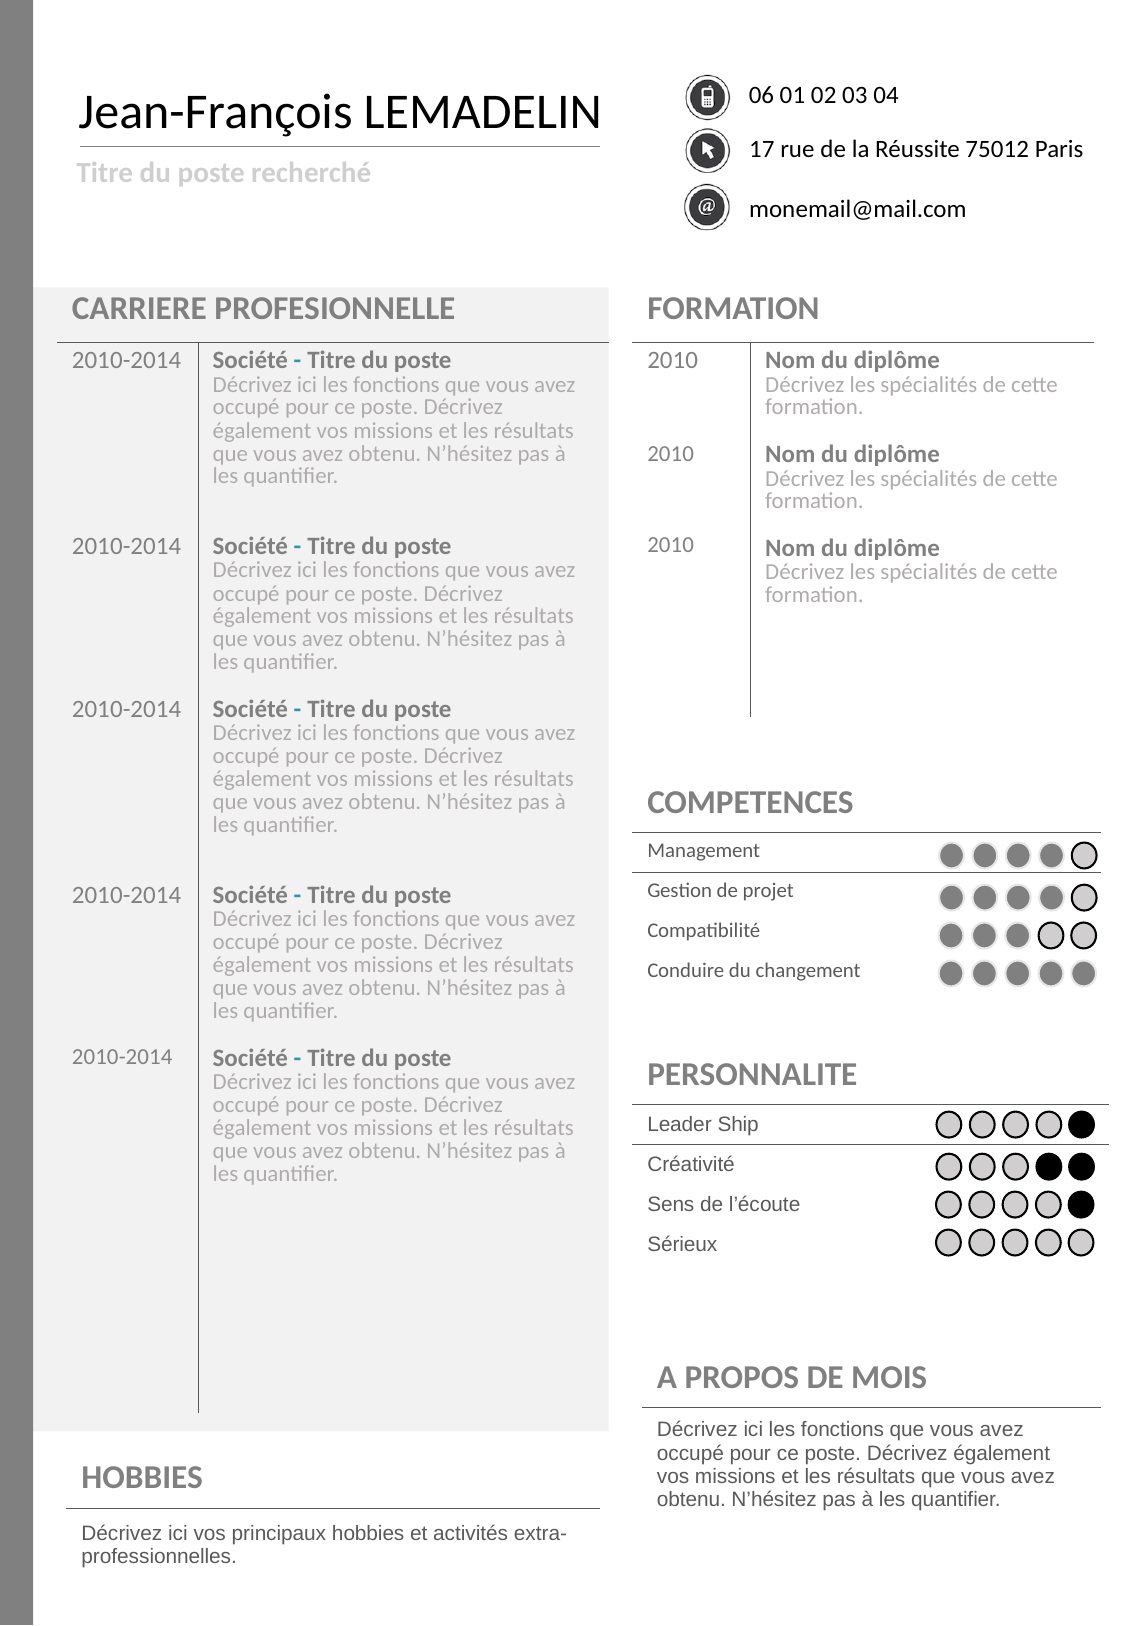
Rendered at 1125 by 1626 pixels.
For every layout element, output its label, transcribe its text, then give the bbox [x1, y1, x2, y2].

text_box [938, 883, 965, 912]
picture [681, 70, 733, 122]
table_cell Créativité [632, 1145, 1109, 1185]
text_box [1070, 921, 1098, 950]
picture [681, 124, 733, 176]
text_box [938, 841, 965, 870]
text_box [1001, 1228, 1029, 1257]
text_box [968, 1110, 996, 1139]
text_box [1068, 1110, 1095, 1139]
table_cell Société - Titre du poste Décrivez ici les fonctions que vous avez occupé pour ce poste. Décrivez également vos missions et les résultats que vous avez obtenu. N’hésitez pas à les quantifier. Société - Titre du poste Décrivez ici les fonctions que vous avez occupé pour ce poste. Décrivez également vos missions et les résultats que vous avez obtenu. N’hésitez pas à les quantifier. Société - Titre du poste Décrivez ici les fonctions que vous avez occupé pour ce poste. Décrivez également vos missions et les résultats que vous avez obtenu. N’hésitez pas à les quantifier. Société - Titre du poste Décrivez ici les fonctions que vous avez occupé pour ce poste. Décrivez également vos missions et les résultats que vous avez obtenu. N’hésitez pas à les quantifier. Société - Titre du poste Décrivez ici les fonctions que vous avez occupé pour ce poste. Décrivez également vos missions et les résultats que vous avez obtenu. N’hésitez pas à les quantifier. [199, 343, 609, 1413]
text_box [1070, 841, 1098, 870]
text_box [935, 1110, 963, 1139]
text_box [1037, 921, 1065, 950]
table_cell Compatibilité [632, 912, 1101, 952]
text_box [0, 0, 34, 1625]
table_cell Nom du diplôme Décrivez les spécialités de cette formation. Nom du diplôme Décrivez les spécialités de cette formation. Nom du diplôme Décrivez les spécialités de cette formation. [751, 343, 1094, 717]
text_box 06 01 02 03 04 [733, 71, 915, 117]
table_cell 2010-2014 2010-2014 2010-2014 2010-2014 2010-2014 [57, 343, 198, 1413]
text_box [1035, 1152, 1063, 1181]
text_box [1035, 1110, 1063, 1139]
table_cell Leader Ship [632, 1105, 1109, 1144]
text_box [970, 921, 998, 950]
table_cell Conduire du changement [632, 952, 1101, 992]
text_box [968, 1190, 996, 1219]
text_box Titre du poste recherché [61, 146, 387, 197]
text_box [1038, 883, 1065, 912]
table_header COMPETENCES [632, 777, 1101, 832]
table_cell Sens de l’écoute [632, 1185, 1109, 1225]
text_box [1004, 921, 1032, 950]
table_header CARRIERE PROFESIONNELLE [57, 287, 609, 342]
text_box [1004, 841, 1032, 870]
text_box [34, 286, 610, 1433]
text_box [1001, 1190, 1029, 1219]
text_box [1004, 959, 1032, 988]
text_box [971, 883, 999, 912]
table_cell Décrivez ici vos principaux hobbies et activités extra-professionnelles. [66, 1509, 600, 1582]
text_box [1068, 1152, 1095, 1181]
text_box [968, 1152, 996, 1181]
table_cell Gestion de projet [632, 873, 1101, 912]
text_box [1037, 959, 1065, 988]
table_cell Décrivez ici les fonctions que vous avez occupé pour ce poste. Décrivez également vos missions et les résultats que vous avez obtenu. N’hésitez pas à les quantifier. [642, 1408, 1101, 1522]
table_header PERSONNALITE [632, 1050, 1109, 1104]
text_box [1067, 1228, 1095, 1257]
text_box Jean-François LEMADELIN [63, 70, 617, 146]
text_box [934, 1190, 962, 1219]
table_cell 2010 2010 2010 [632, 343, 750, 717]
text_box [937, 921, 965, 950]
text_box [971, 841, 999, 870]
text_box [1034, 1190, 1062, 1219]
text_box [968, 1228, 996, 1257]
table_header FORMATION [632, 287, 1094, 342]
text_box [1004, 883, 1032, 912]
text_box [970, 959, 998, 988]
table_cell Sérieux [632, 1225, 1109, 1265]
text_box [1002, 1110, 1030, 1139]
text_box [1070, 883, 1098, 912]
text_box [935, 1152, 963, 1181]
text_box [934, 1228, 962, 1257]
table_header A PROPOS DE MOIS [642, 1352, 1101, 1407]
text_box [1067, 1190, 1095, 1219]
text_box [1034, 1228, 1062, 1257]
text_box 17 rue de la Réussite 75012 Paris [734, 125, 1100, 171]
picture [681, 179, 733, 233]
text_box [937, 959, 965, 988]
text_box monemail@mail.com [734, 184, 983, 230]
text_box [1002, 1152, 1030, 1181]
table_header HOBBIES [66, 1453, 600, 1508]
table_cell Management [632, 833, 1101, 872]
text_box [1038, 841, 1065, 870]
text_box [1070, 959, 1098, 988]
